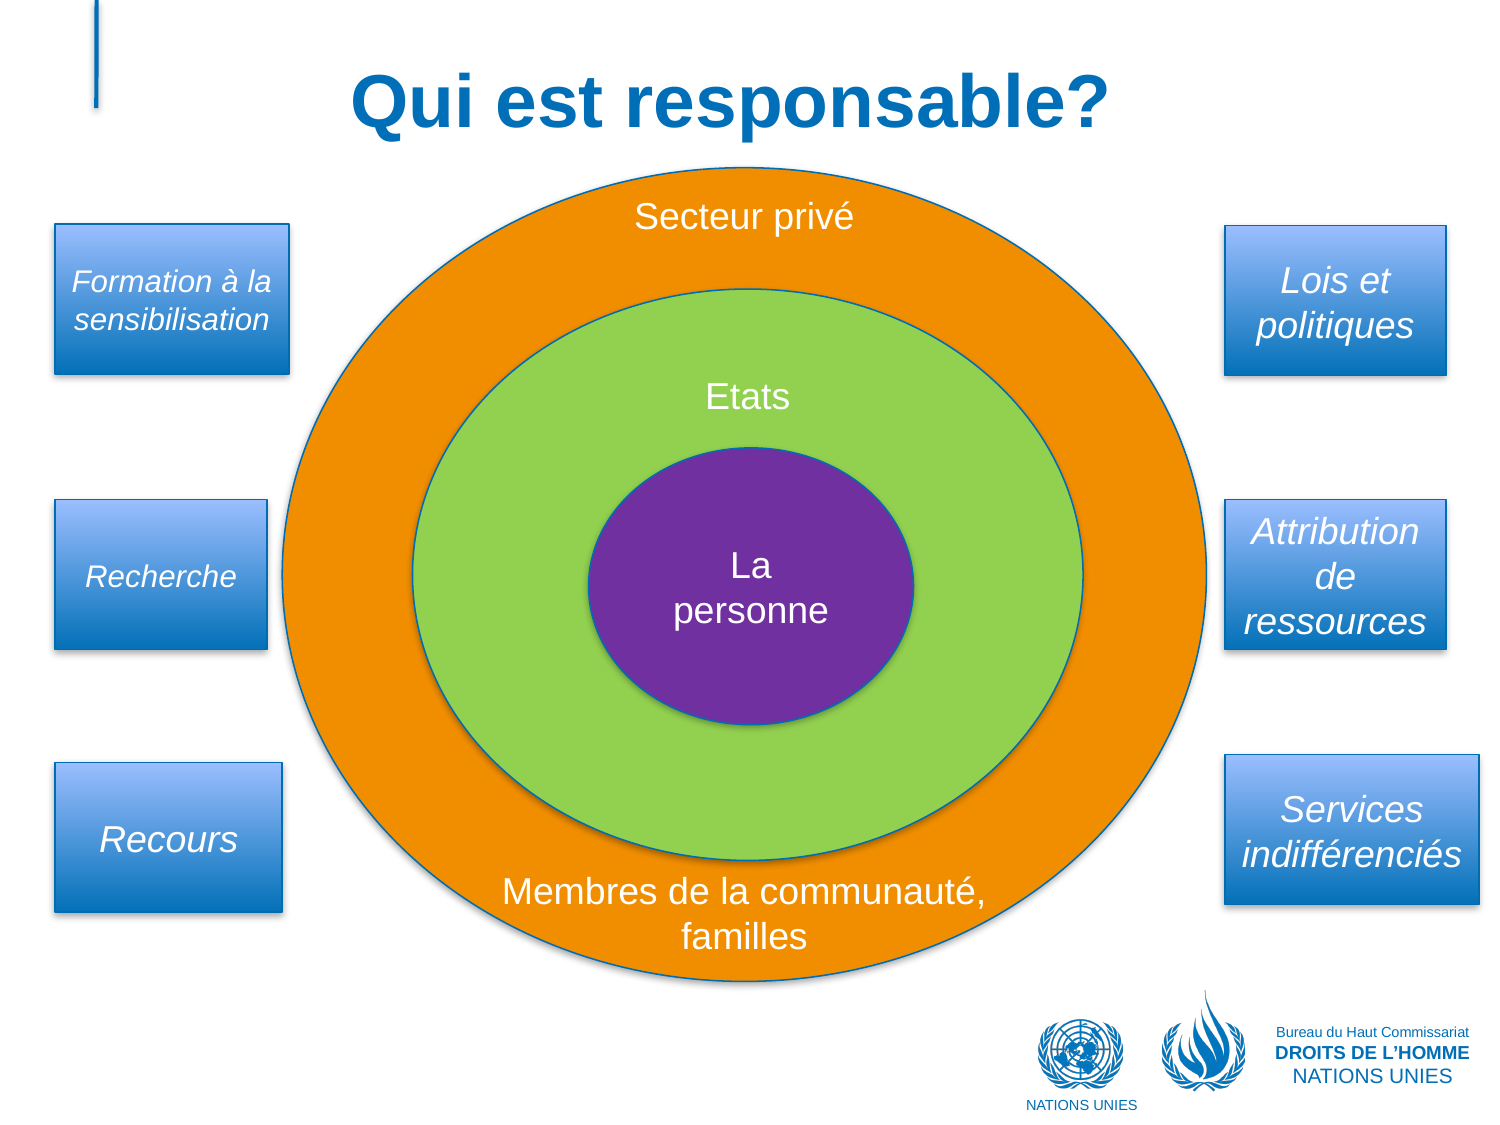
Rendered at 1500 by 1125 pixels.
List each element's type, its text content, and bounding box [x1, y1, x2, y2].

text_box Attribution de ressources [1224, 499, 1447, 650]
text_box NATIONS UNIES [980, 1088, 1184, 1121]
text_box Lois et politiques [1224, 225, 1447, 376]
text_box Bureau du Haut Commissariat DROITS DE L’HOMME NATIONS UNIES [1245, 1015, 1500, 1096]
text_box Formation à la sensibilisation [54, 223, 290, 375]
picture [1037, 990, 1457, 1107]
text_box Recours [54, 762, 283, 913]
text_box Etats [411, 288, 1084, 862]
text_box Services indifférenciés [1224, 754, 1480, 905]
text_box Recherche [54, 499, 268, 650]
text_box [983, 223, 1325, 893]
title Qui est responsable? [55, 45, 1408, 224]
text_box Secteur privé Membres de la communauté, familles [281, 166, 1208, 983]
text_box La personne [587, 447, 915, 726]
text_box [166, 223, 504, 893]
